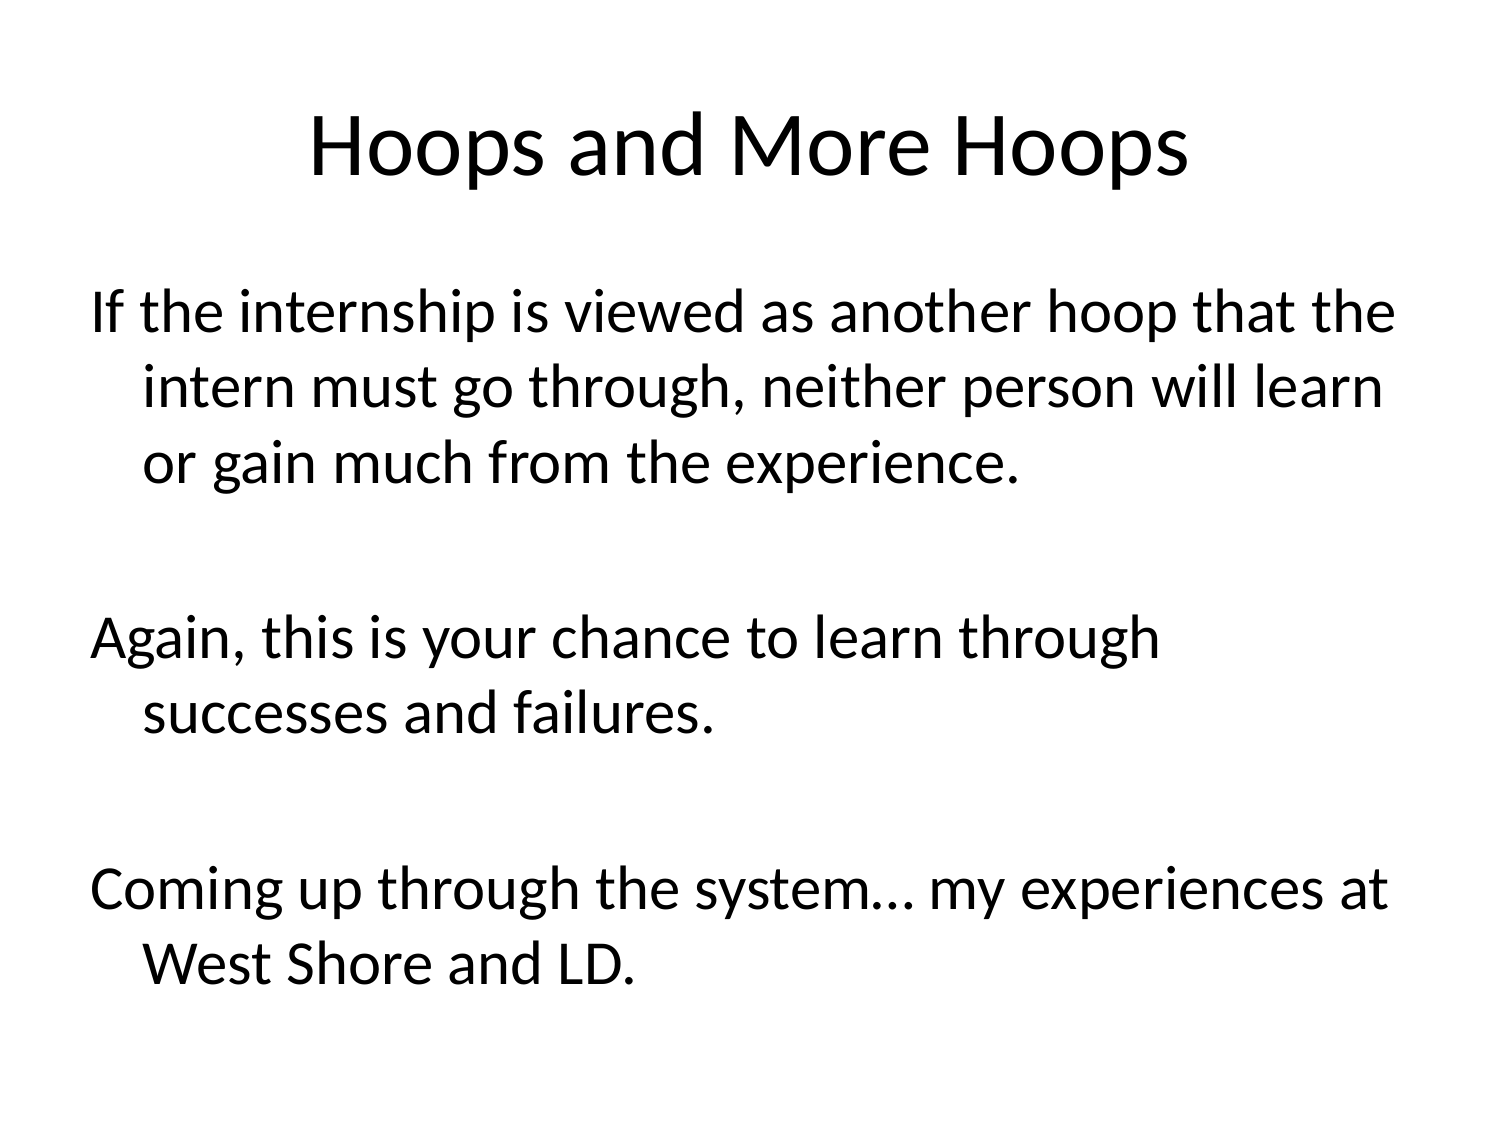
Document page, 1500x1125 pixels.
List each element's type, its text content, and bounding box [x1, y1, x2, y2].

title Hoops and More Hoops [75, 45, 1425, 233]
list If the internship is viewed as another hoop that the intern must go through, neither person will learn or gain much from the experience. Again, this is your chance to learn through successes and failures. Coming up through the system… my experiences at West Shore and LD. [75, 262, 1425, 1005]
